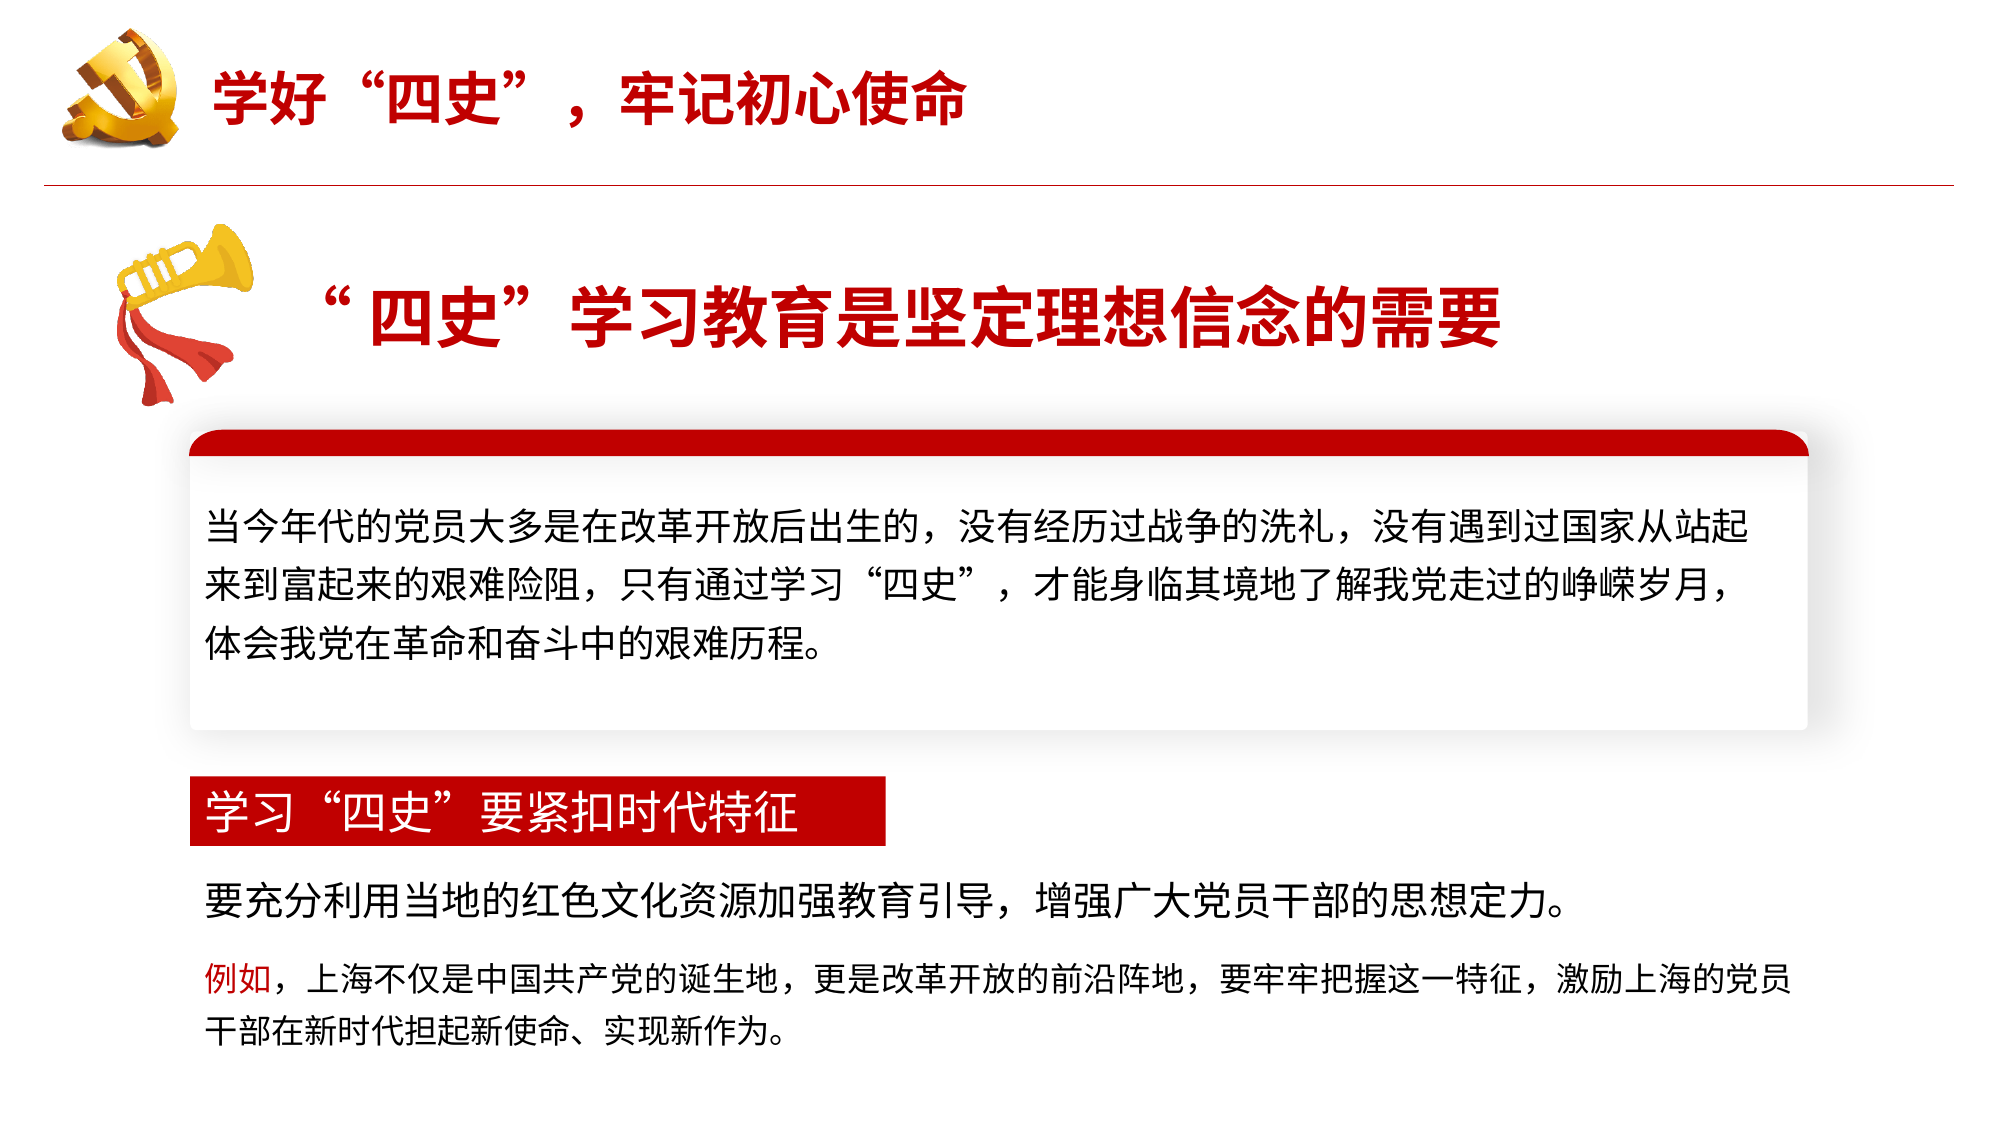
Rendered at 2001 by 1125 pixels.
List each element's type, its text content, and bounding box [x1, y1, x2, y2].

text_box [38, 145, 1534, 451]
picture [59, 28, 179, 145]
text_box 学习“四史”要紧扣时代特征 [190, 776, 886, 846]
text_box 例如，上海不仅是中国共产党的诞生地，更是改革开放的前沿阵地，要牢牢把握这一特征，激励上海的党员干部在新时代担起新使命、实现新作为。 [190, 939, 1808, 1058]
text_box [190, 430, 1808, 731]
text_box 要充分利用当地的红色文化资源加强教育引导，增强广大党员干部的思想定力。 [190, 853, 1676, 931]
